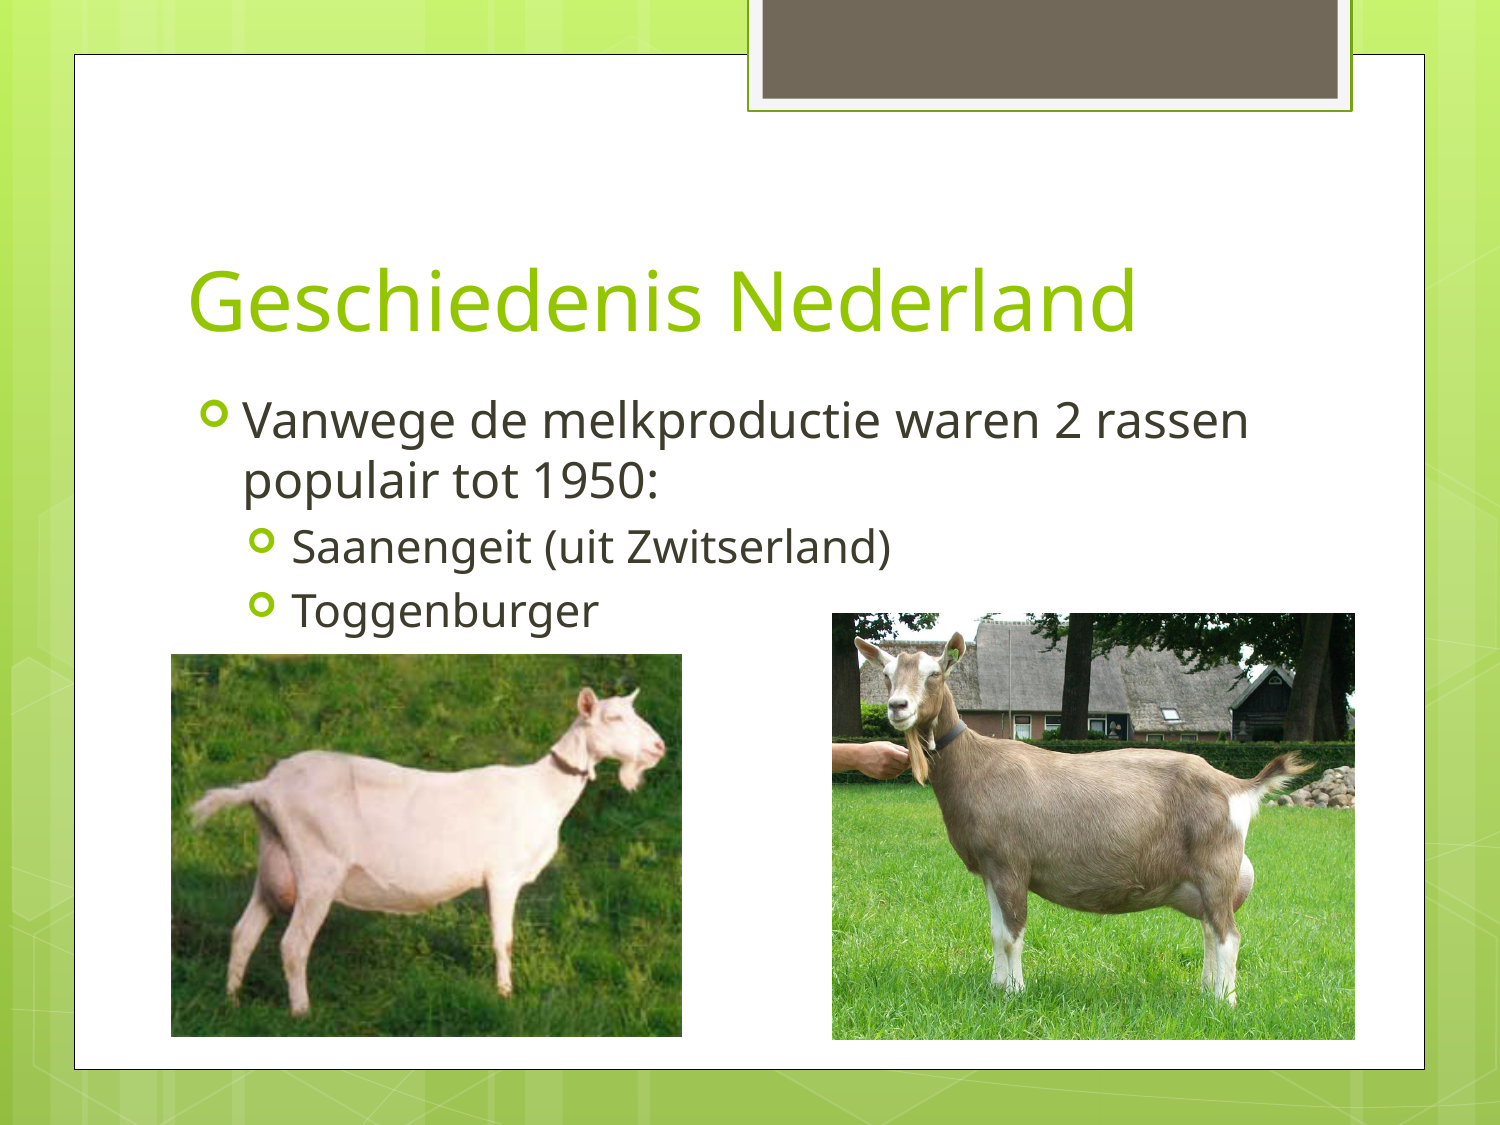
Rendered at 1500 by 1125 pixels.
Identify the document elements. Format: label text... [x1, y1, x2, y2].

picture [832, 613, 1355, 1040]
picture [170, 653, 682, 1037]
list Vanwege de melkproductie waren 2 rassen populair tot 1950: Saanengeit (uit Zwitserland) Toggenburger [171, 381, 1283, 957]
title Geschiedenis Nederland [171, 168, 1324, 357]
